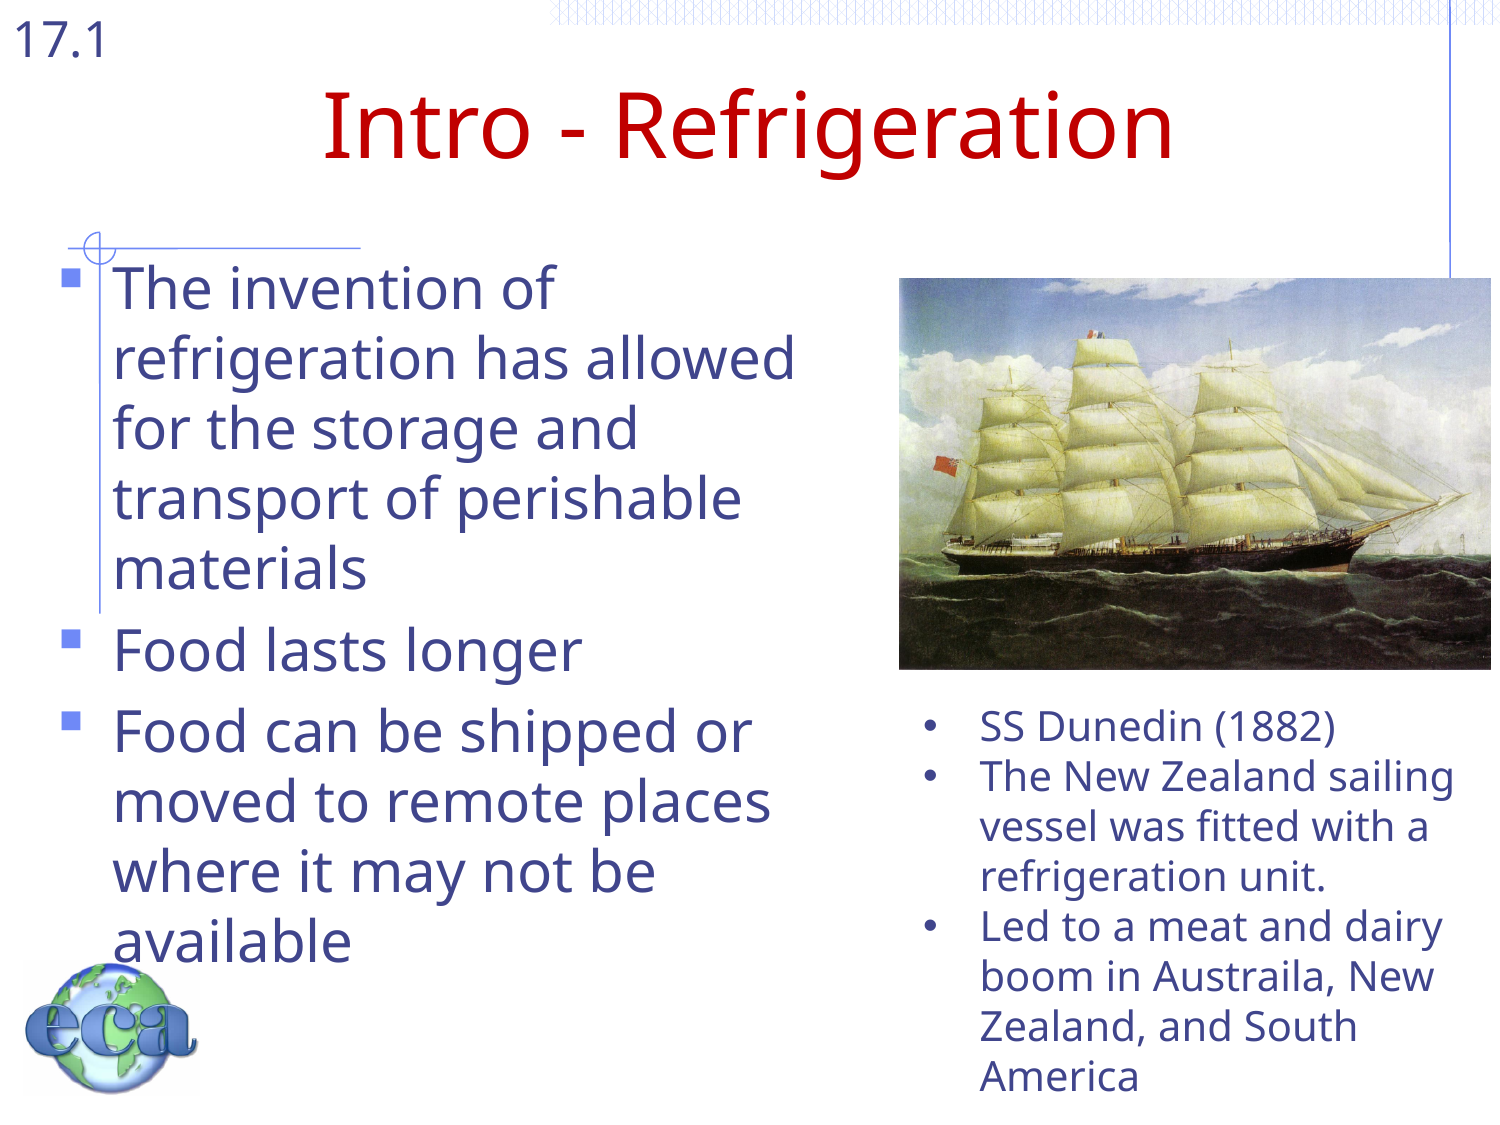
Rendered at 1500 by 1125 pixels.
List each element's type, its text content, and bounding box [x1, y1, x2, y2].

list The invention of refrigeration has allowed for the storage and transport of perishable materials Food lasts longer Food can be shipped or moved to remote places where it may not be available [41, 243, 904, 965]
text_box SS Dunedin (1882) The New Zealand sailing vessel was fitted with a refrigeration unit. Led to a meat and dairy boom in Austraila, New Zealand, and South America [908, 692, 1482, 1108]
title Intro - Refrigeration [17, 49, 1483, 185]
picture [898, 278, 1491, 670]
picture [23, 960, 200, 1096]
